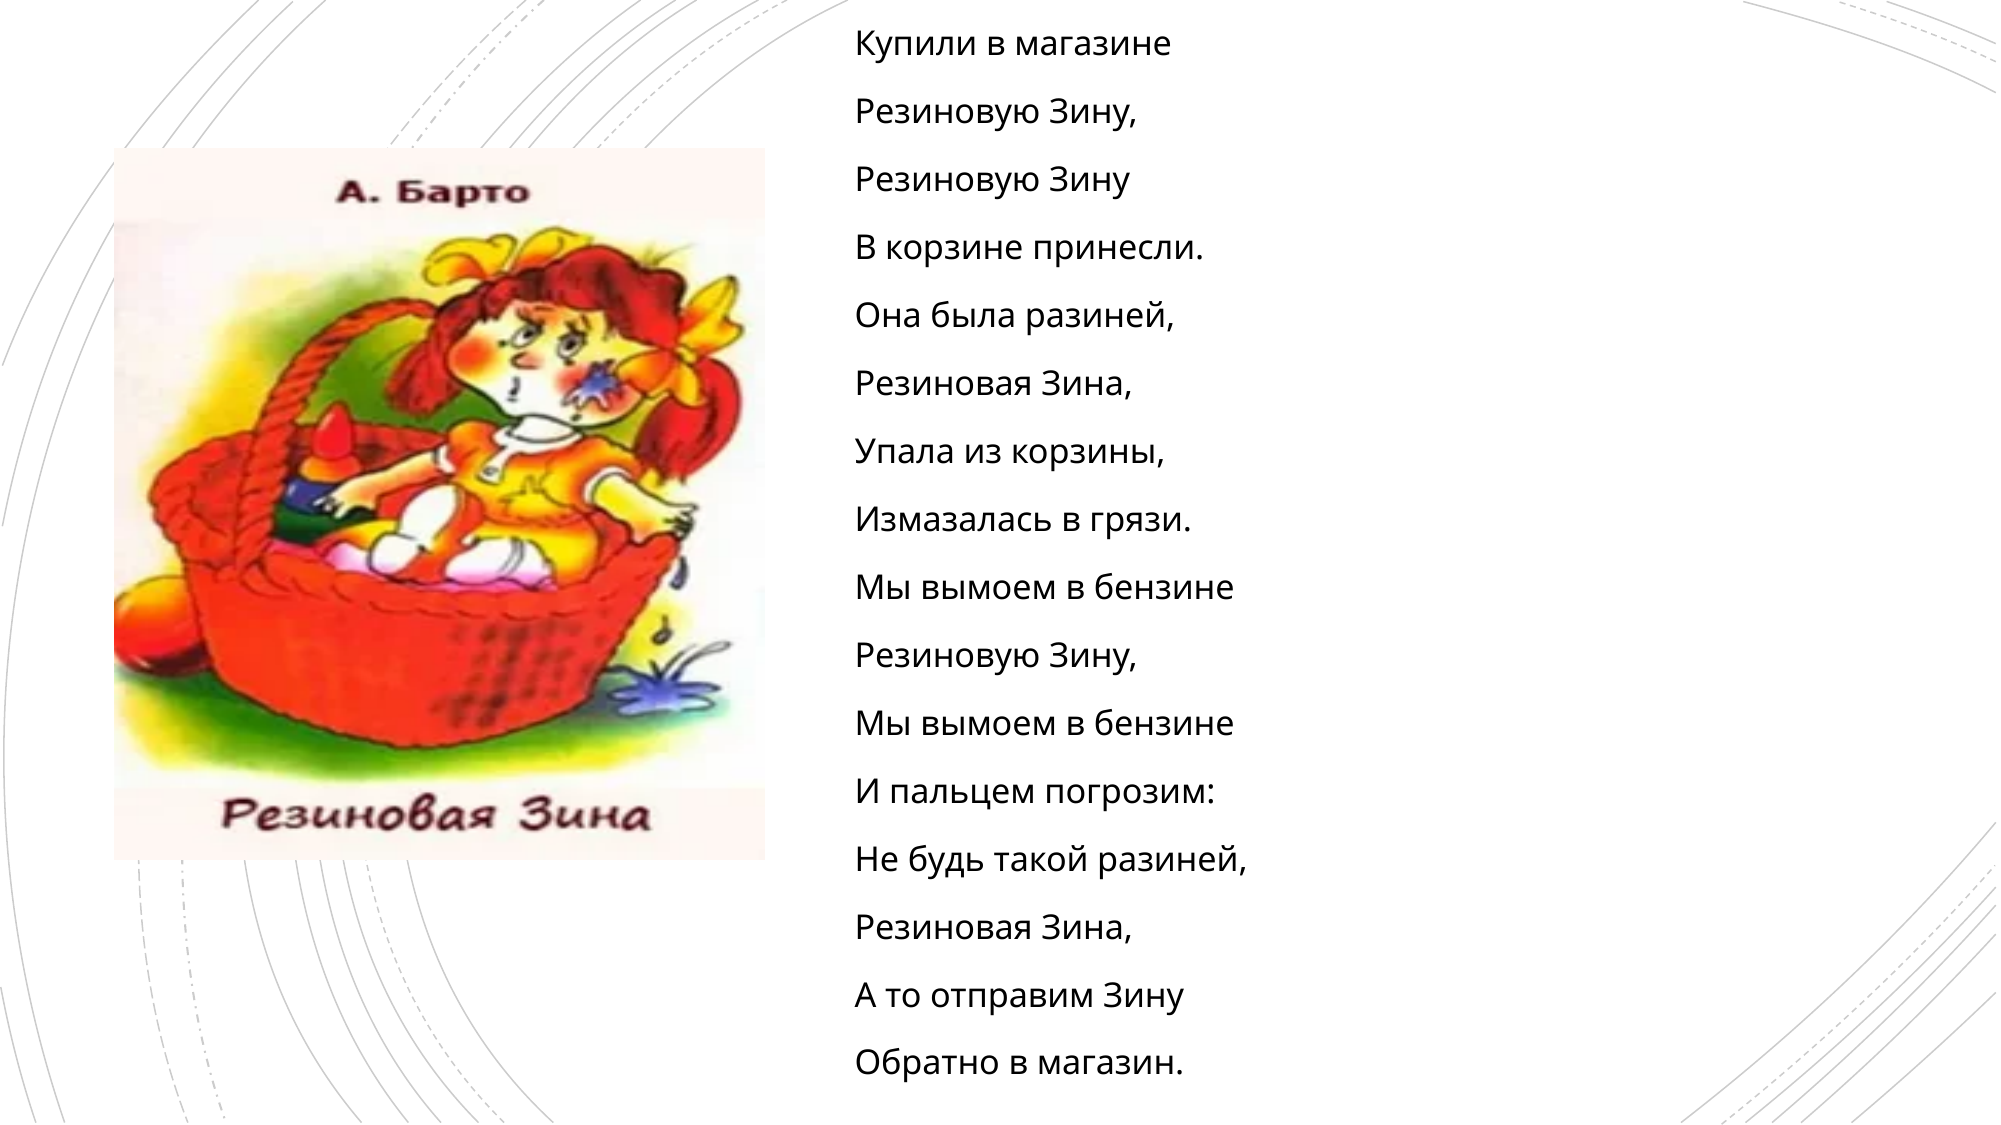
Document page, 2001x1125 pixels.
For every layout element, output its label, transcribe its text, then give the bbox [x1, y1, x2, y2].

picture [113, 148, 765, 861]
list Купили в магазине Резиновую Зину, Резиновую Зину В корзине принесли. Она была разиней, Резиновая Зина, Упала из корзины, Измазалась в грязи. Мы вымоем в бензине Резиновую Зину, Мы вымоем в бензине И пальцем погрозим: Не будь такой разиней, Резиновая Зина, А то отправим Зину Обратно в магазин. [839, 0, 1871, 1096]
